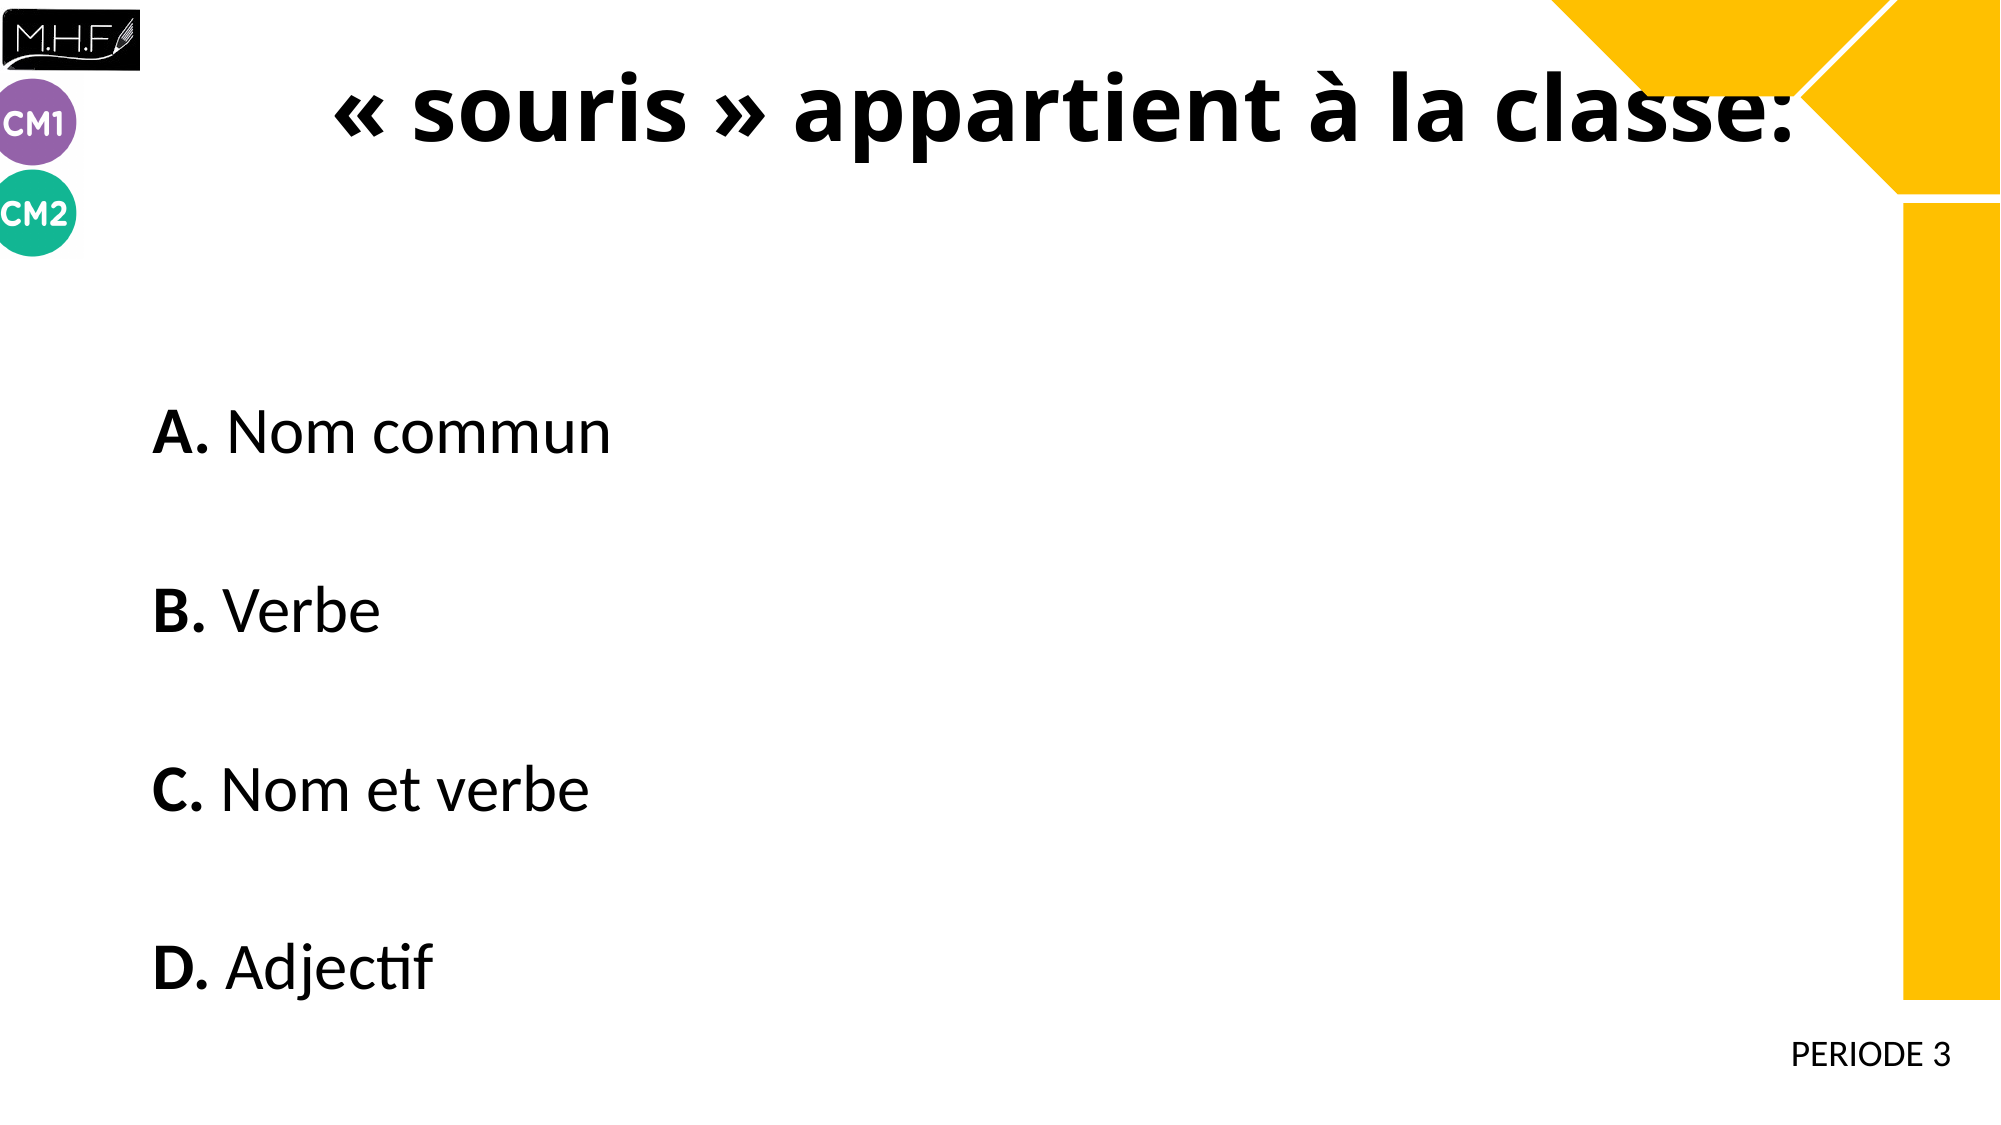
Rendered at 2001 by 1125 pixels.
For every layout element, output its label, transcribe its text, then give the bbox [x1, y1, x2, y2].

picture [0, 7, 140, 259]
title « souris » appartient à la classe: [316, 3, 1863, 221]
text_box PERIODE 3 [1362, 1021, 1967, 1082]
text_box [1799, 0, 2000, 196]
list A. Nom commun B. Verbe C. Nom et verbe D. Adjectif [137, 299, 1863, 1014]
text_box [1549, 0, 1892, 98]
text_box [1902, 202, 2000, 1001]
